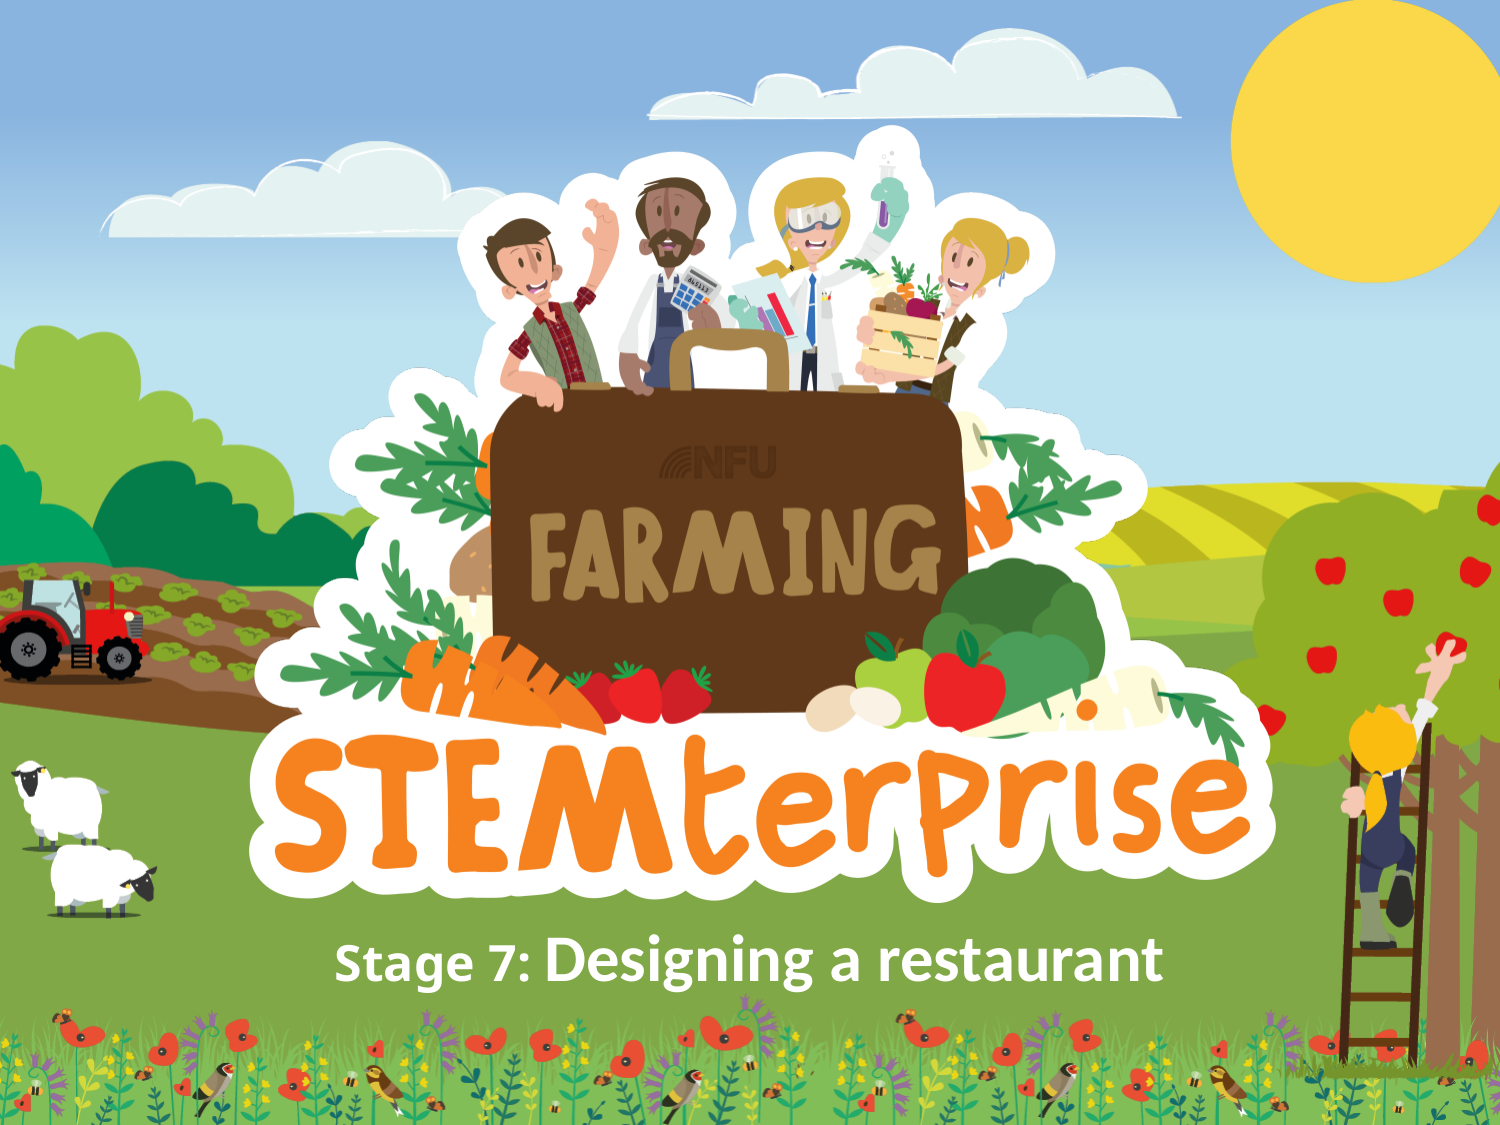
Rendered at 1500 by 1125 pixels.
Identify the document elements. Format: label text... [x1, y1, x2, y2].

subtitle Stage 7: Designing a restaurant [0, 906, 1500, 1125]
picture [0, 0, 1500, 906]
